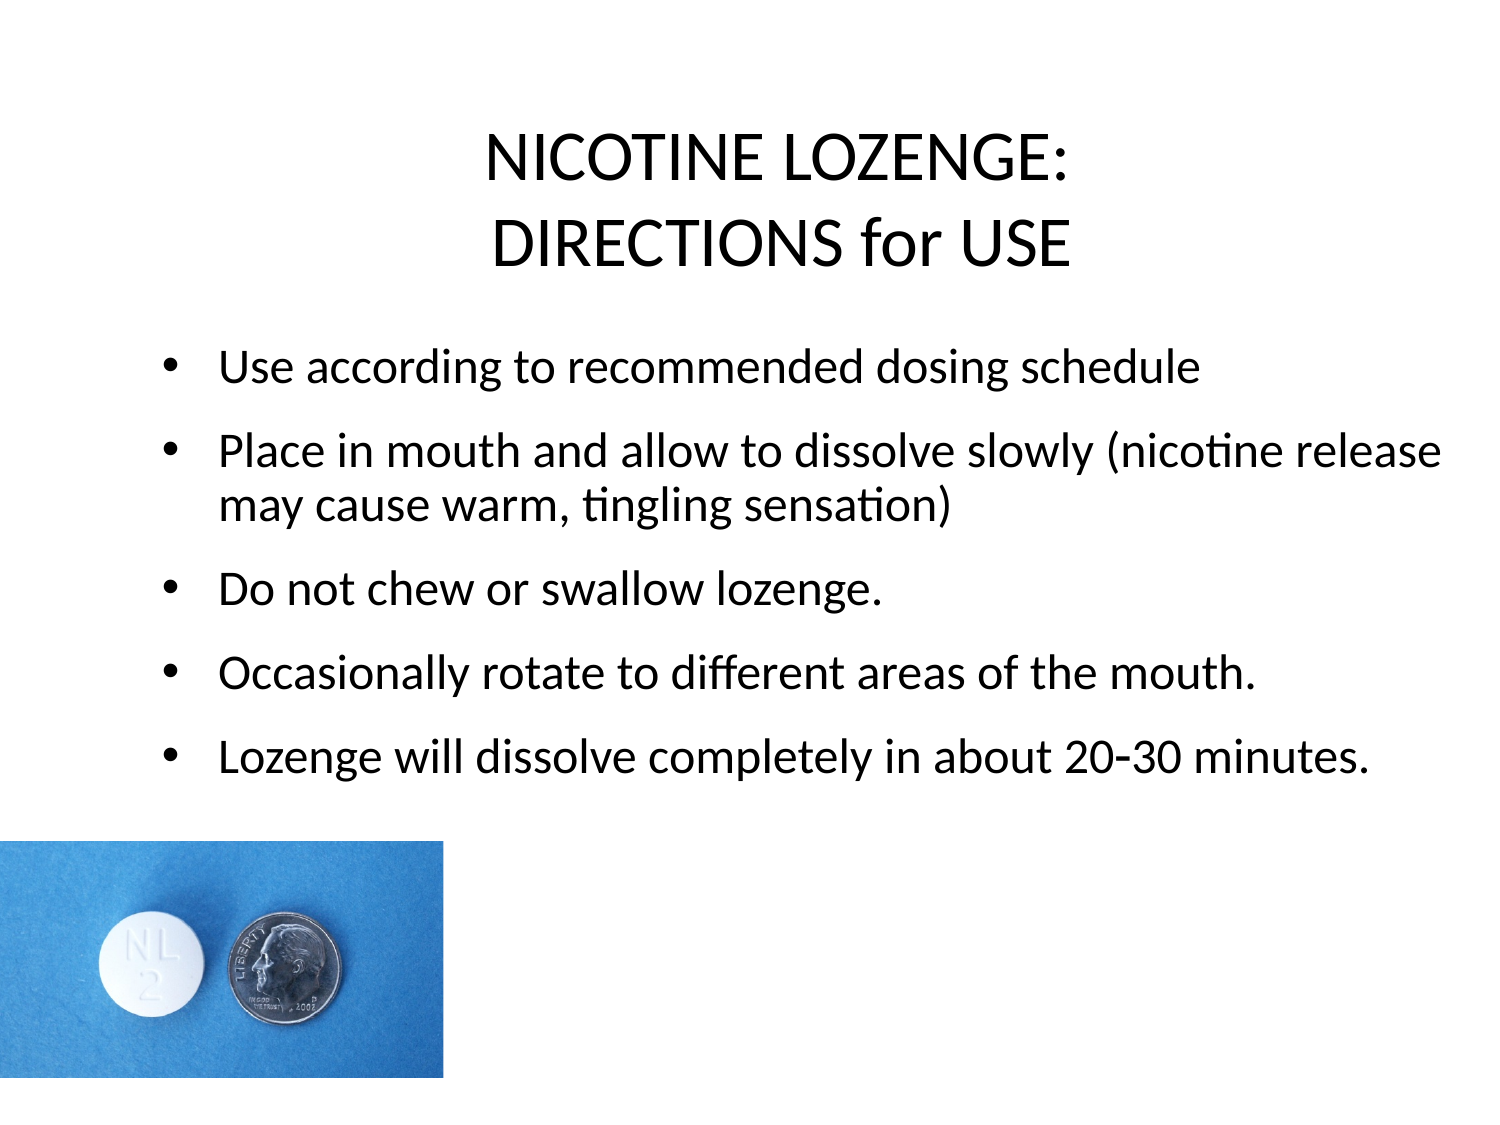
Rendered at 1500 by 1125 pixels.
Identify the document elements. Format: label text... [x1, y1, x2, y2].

list Use according to recommended dosing schedule Place in mouth and allow to dissolve slowly (nicotine release may cause warm, tingling sensation) Do not chew or swallow lozenge. Occasionally rotate to different areas of the mouth. Lozenge will dissolve completely in about 2030 minutes. [146, 332, 1500, 989]
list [0, 841, 444, 1078]
title NICOTINE LOZENGE: DIRECTIONS for USE [186, 101, 1379, 289]
